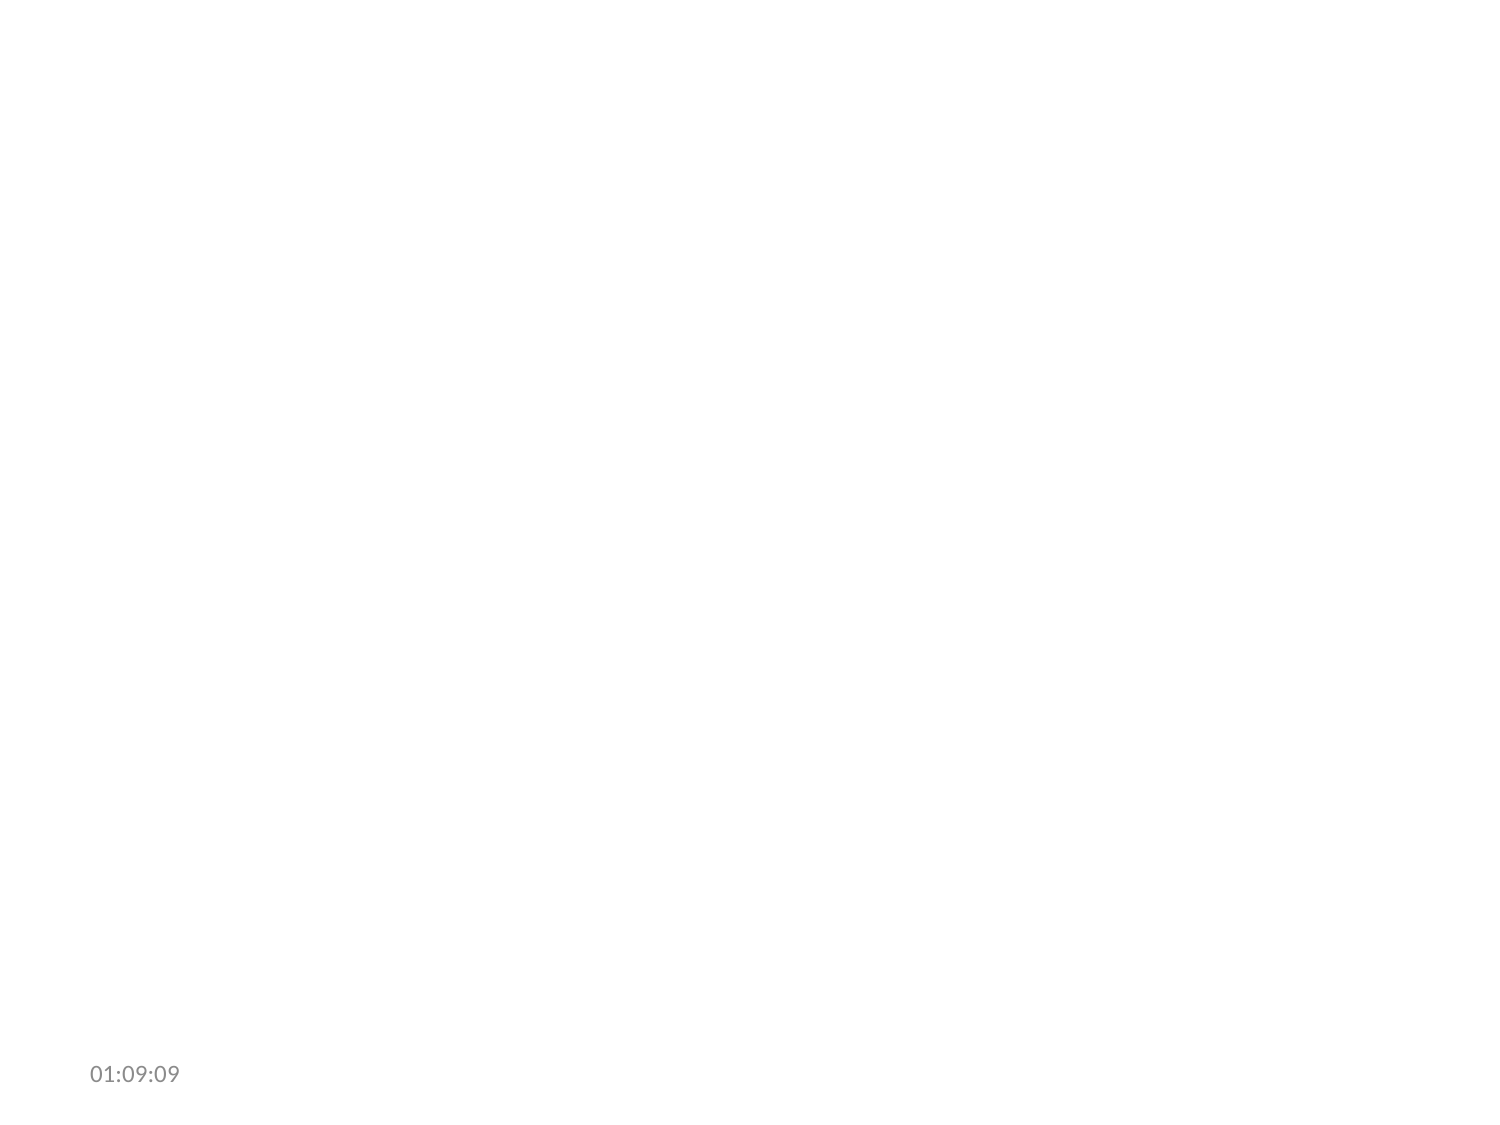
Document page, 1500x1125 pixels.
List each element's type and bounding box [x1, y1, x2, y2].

slide_number [75, 1042, 425, 1103]
